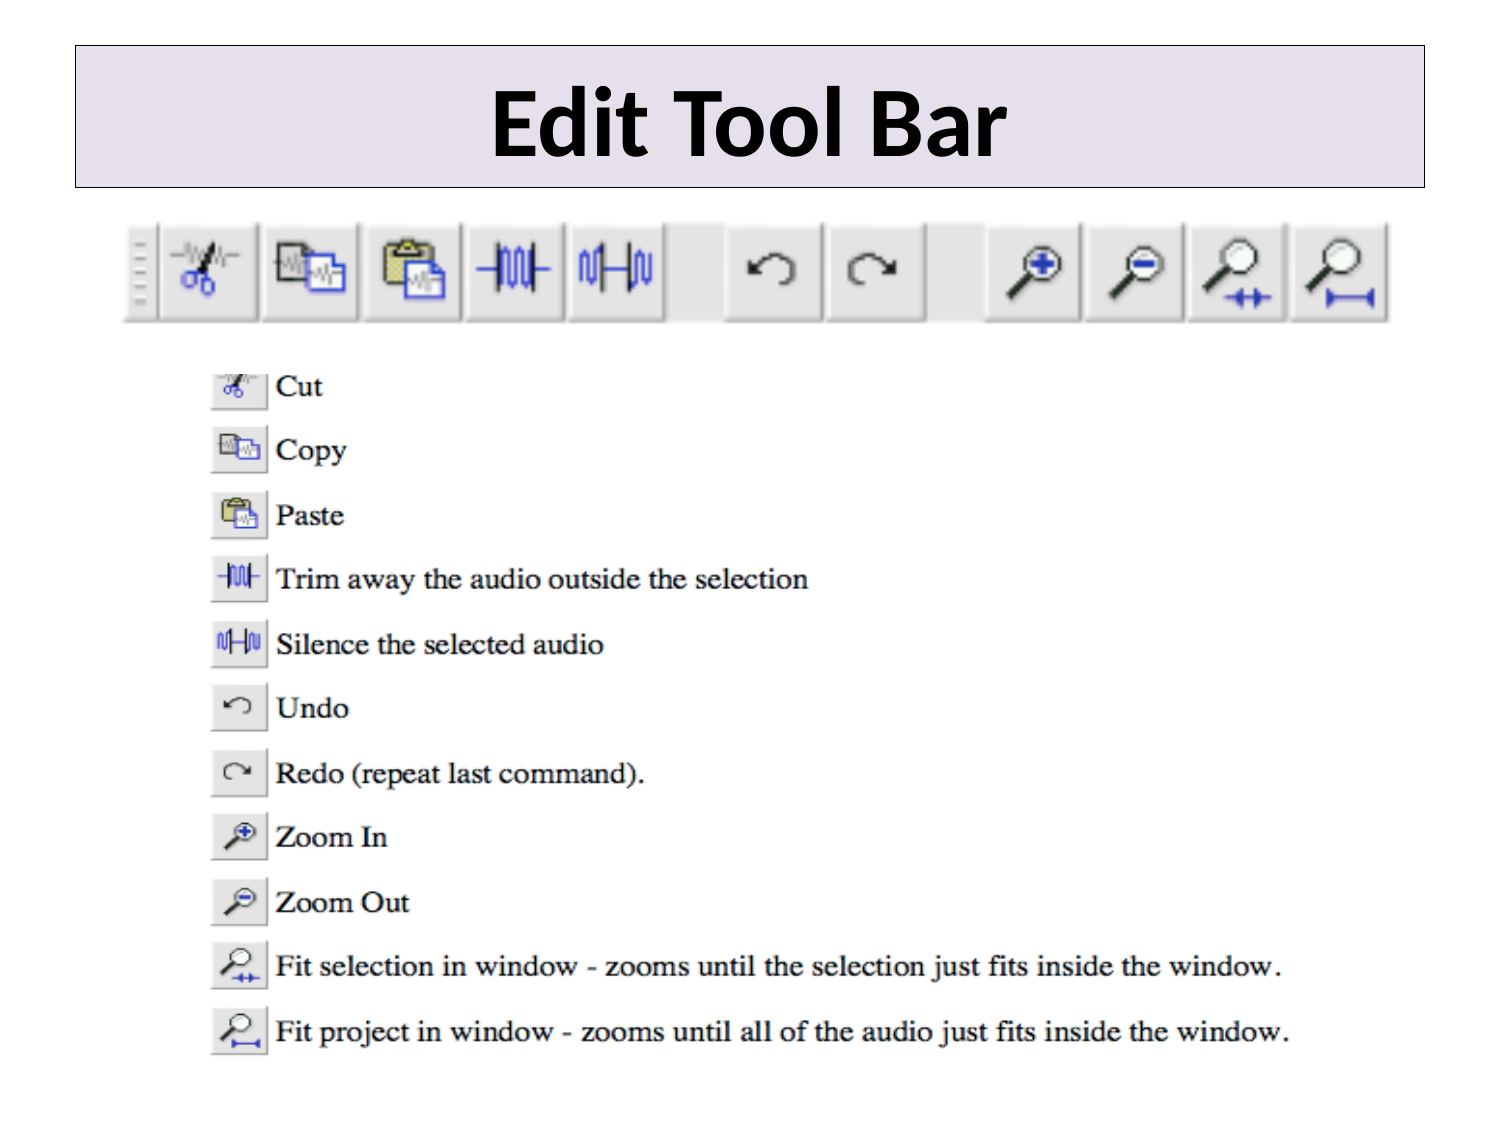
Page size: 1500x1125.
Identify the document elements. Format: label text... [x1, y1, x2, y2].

picture [174, 374, 1363, 1069]
picture [99, 199, 1434, 338]
title Edit Tool Bar [75, 45, 1425, 188]
